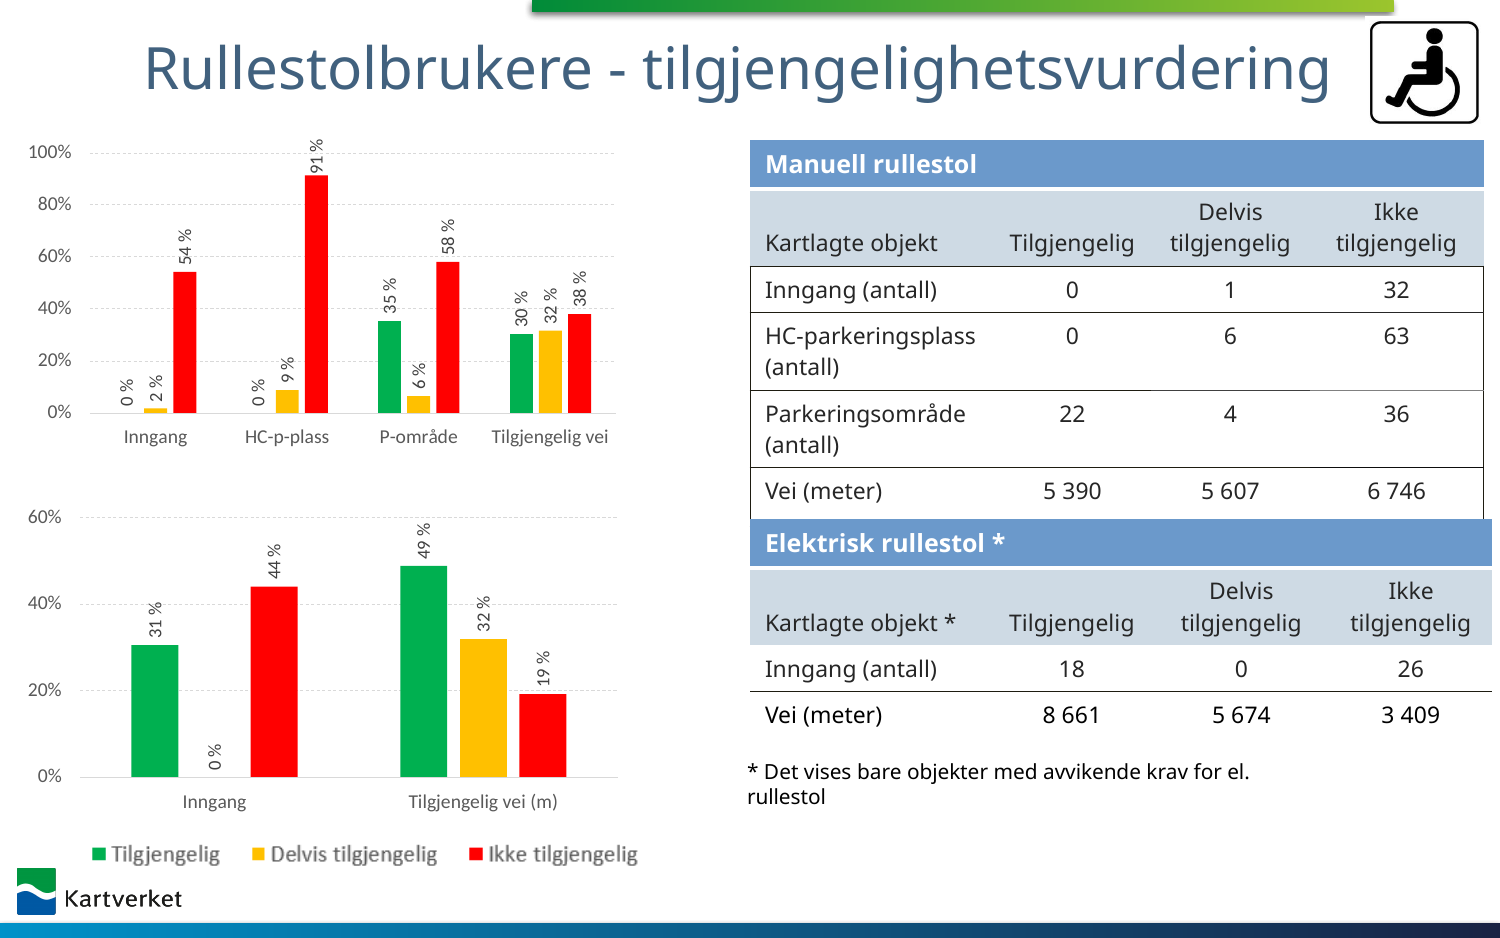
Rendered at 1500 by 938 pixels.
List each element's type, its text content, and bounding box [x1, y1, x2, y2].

table_cell Tilgjengelig [991, 570, 1153, 645]
table_cell Inngang (antall) [750, 645, 991, 691]
text_box * Det vises bare objekter med avvikende krav for el. rullestol [732, 751, 1317, 816]
text_box Rullestolbrukere - tilgjengelighetsvurdering [39, 12, 1348, 109]
table_cell 0 [994, 313, 1151, 390]
table_cell Delvis tilgjengelig [1151, 191, 1310, 266]
table_cell 5 390 [994, 468, 1151, 519]
table_cell Kartlagte objekt * [750, 570, 991, 645]
table_cell 4 [1151, 391, 1310, 467]
table_cell Ikke tilgjengelig [1330, 570, 1492, 645]
table_cell Delvis tilgjengelig [1153, 570, 1330, 645]
table_cell 6 [1151, 313, 1310, 390]
table_cell 0 [994, 267, 1151, 312]
picture [86, 838, 643, 870]
table_cell 5 607 [1151, 468, 1310, 519]
table_cell 6 746 [1310, 468, 1483, 519]
table_header Manuell rullestol [750, 140, 1484, 187]
table_cell HC-parkeringsplass (antall) [751, 313, 994, 390]
table_cell 1 [1151, 267, 1310, 312]
table_cell Vei (meter) [751, 468, 994, 519]
table_cell 26 [1330, 645, 1492, 691]
table_cell 5 674 [1153, 692, 1330, 738]
table_cell Tilgjengelig [994, 191, 1151, 266]
table_cell 0 [1153, 645, 1330, 691]
table_cell 3 409 [1330, 692, 1492, 738]
table_cell 18 [991, 645, 1153, 691]
table_cell 22 [994, 391, 1151, 467]
table_cell 8 661 [991, 692, 1153, 738]
table_cell Parkeringsområde (antall) [751, 391, 994, 467]
picture [20, 135, 629, 457]
table_cell 63 [1310, 313, 1483, 390]
picture [1365, 16, 1484, 129]
table_cell 36 [1310, 391, 1483, 467]
table_header Elektrisk rullestol * [750, 519, 1492, 566]
table_cell Inngang (antall) [751, 267, 994, 312]
table_cell Ikke tilgjengelig [1310, 191, 1484, 266]
table_cell Kartlagte objekt [750, 191, 994, 266]
picture [20, 499, 630, 822]
table_cell Vei (meter) [750, 692, 991, 738]
table_cell 32 [1310, 267, 1483, 312]
